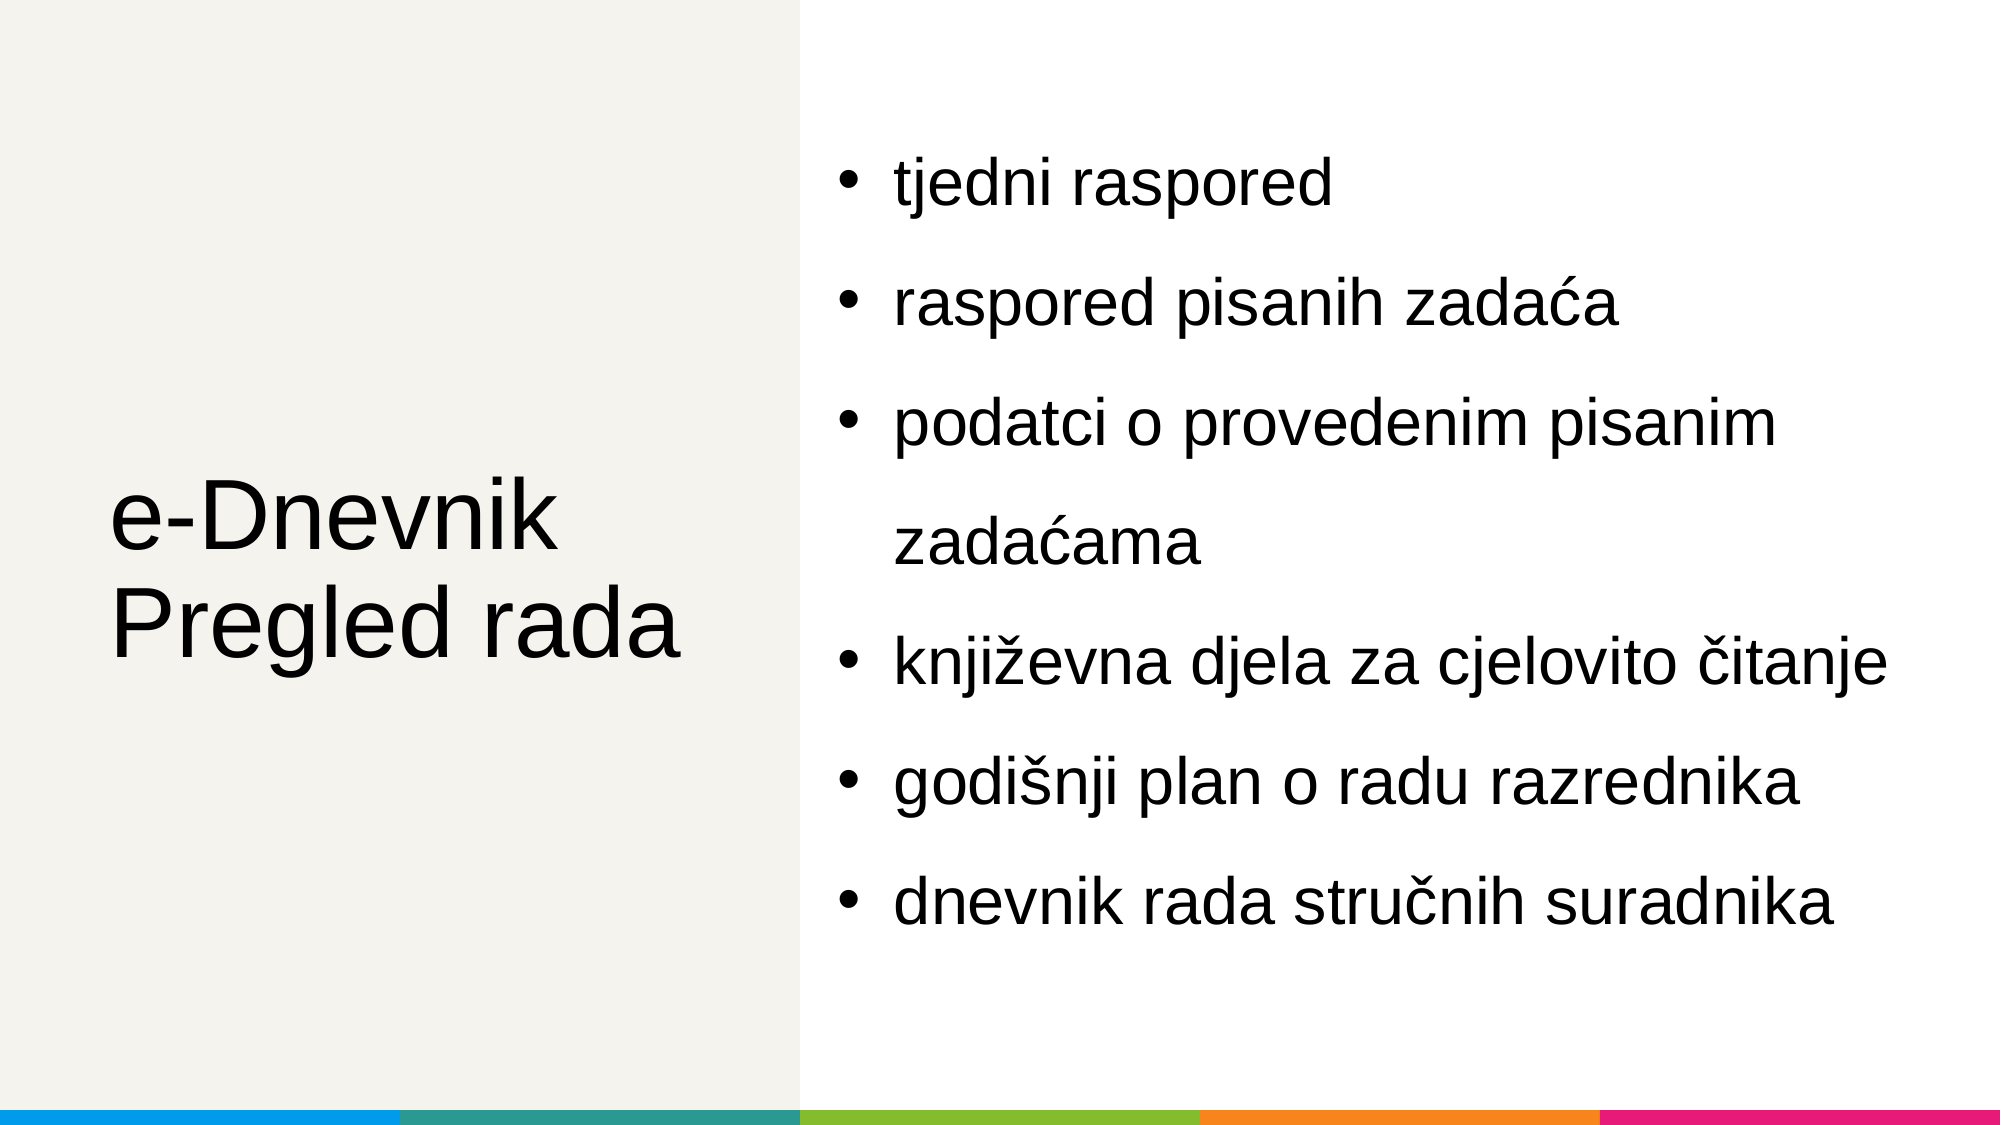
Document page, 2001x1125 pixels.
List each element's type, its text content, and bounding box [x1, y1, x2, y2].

title e-Dnevnik Pregled rada [94, 423, 740, 687]
text_box tjedni raspored raspored pisanih zadaća podatci o provedenim pisanim zadaćama književna djela za cjelovito čitanje godišnji plan o radu razrednika dnevnik rada stručnih suradnika [822, 91, 1965, 946]
